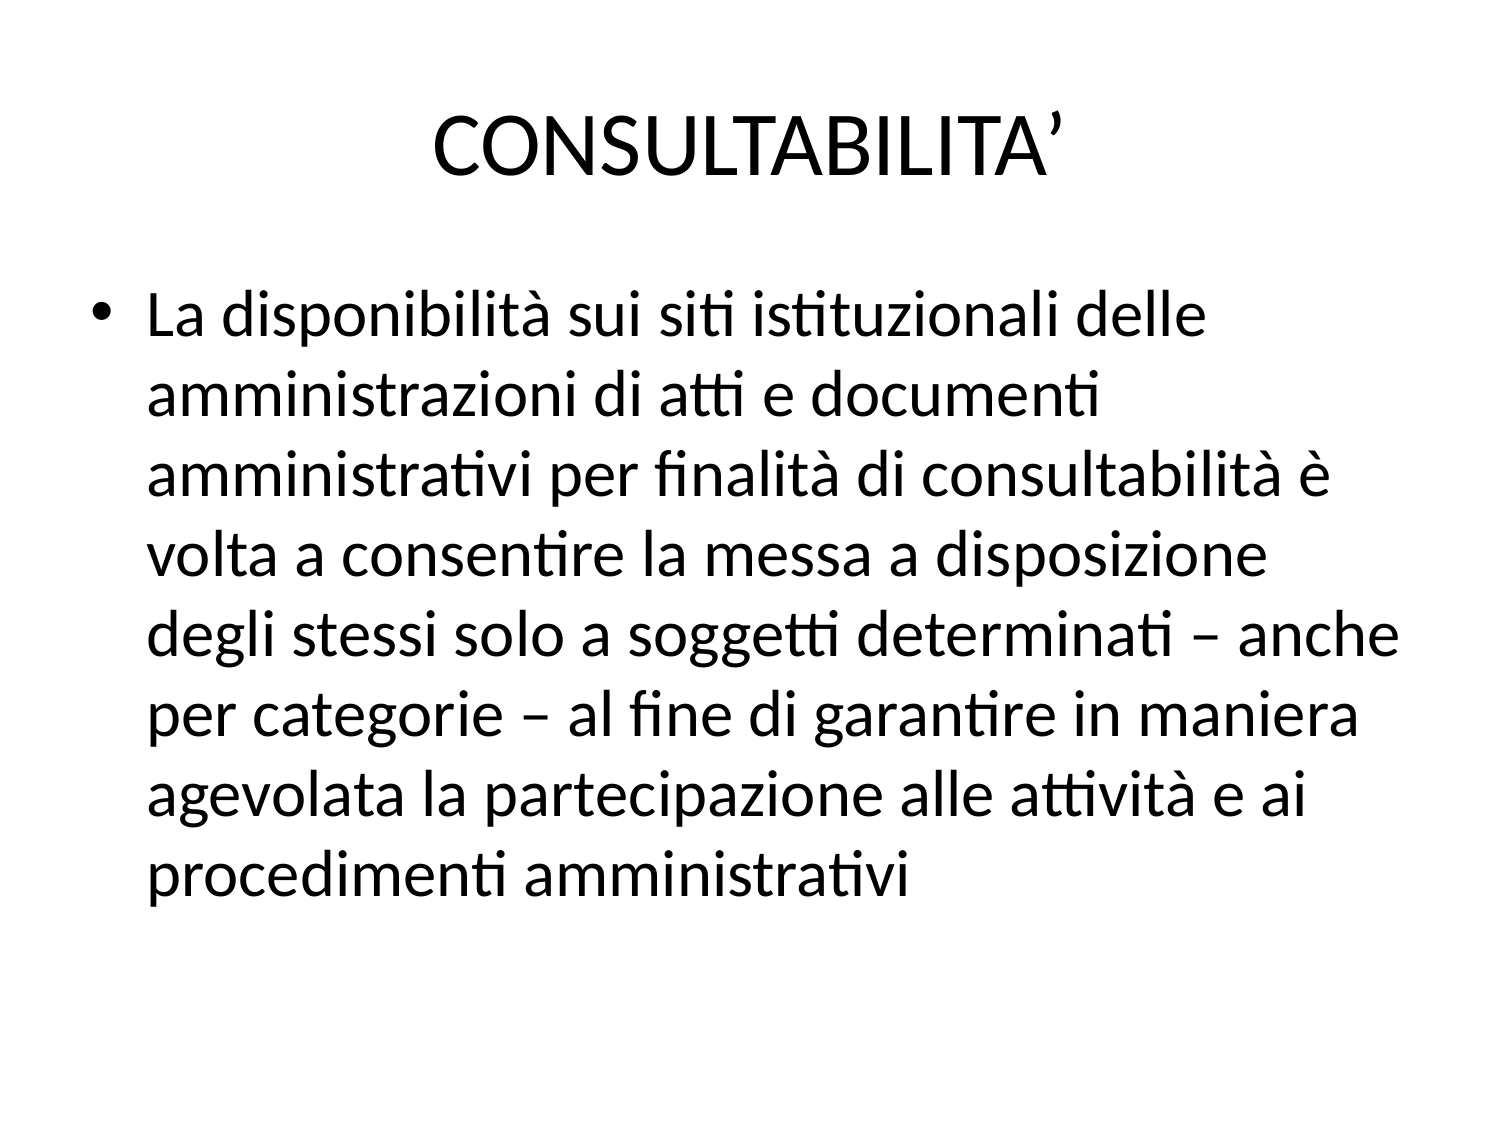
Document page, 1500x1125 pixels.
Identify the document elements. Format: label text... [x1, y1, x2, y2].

list La disponibilità sui siti istituzionali delle amministrazioni di atti e documenti amministrativi per finalità di consultabilità è volta a consentire la messa a disposizione degli stessi solo a soggetti determinati – anche per categorie – al fine di garantire in maniera agevolata la partecipazione alle attività e ai procedimenti amministrativi [74, 262, 1426, 1006]
title CONSULTABILITA’ [74, 44, 1426, 233]
